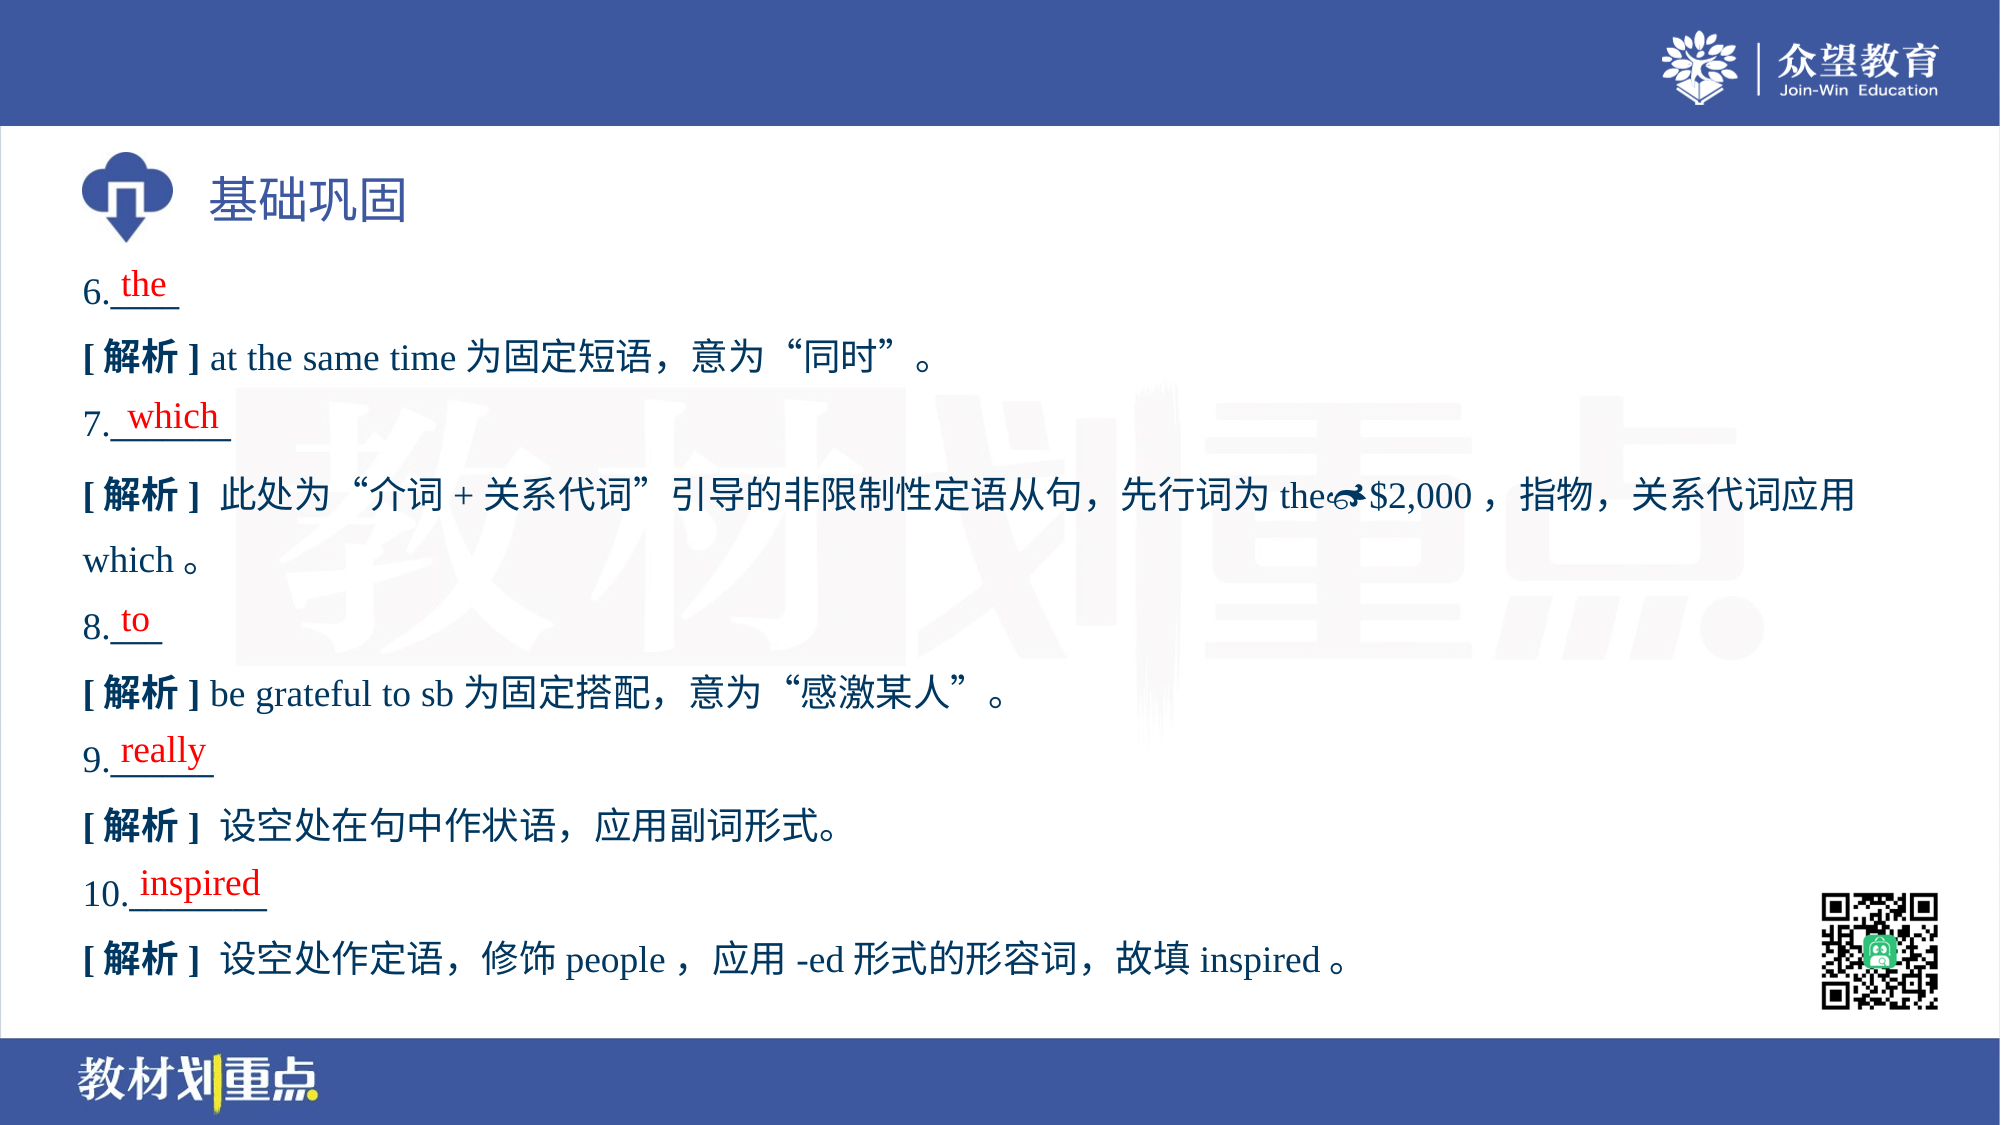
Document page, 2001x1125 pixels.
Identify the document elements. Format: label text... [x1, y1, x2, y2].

text_box [解析] be grateful to sb为固定搭配，意为“感激某人”。 [82, 649, 1817, 707]
text_box 6.____ [82, 247, 1817, 306]
text_box [解析] at the same time为固定短语，意为“同时”。 [82, 313, 1817, 371]
text_box 9.______ [82, 715, 1817, 774]
picture [0, 0, 2000, 1125]
text_box the [107, 238, 181, 298]
text_box [解析] 设空处在句中作状语，应用副词形式。 [82, 782, 1817, 840]
text_box 8.___ [82, 582, 1817, 641]
text_box [解析] 此处为“介词+关系代词”引导的非限制性定语从句，先行词为the$2,000，指物，关系代词应用 which。 [82, 446, 1817, 574]
text_box really [107, 705, 221, 764]
text_box which [113, 371, 233, 430]
text_box [解析] 设空处作定语，修饰people，应用-ed形式的形容词，故填inspired。 [82, 915, 1817, 974]
text_box inspired [126, 838, 275, 897]
text_box to [107, 574, 164, 633]
text_box 7._______ [82, 379, 1817, 438]
text_box 10.________ [82, 848, 1817, 907]
